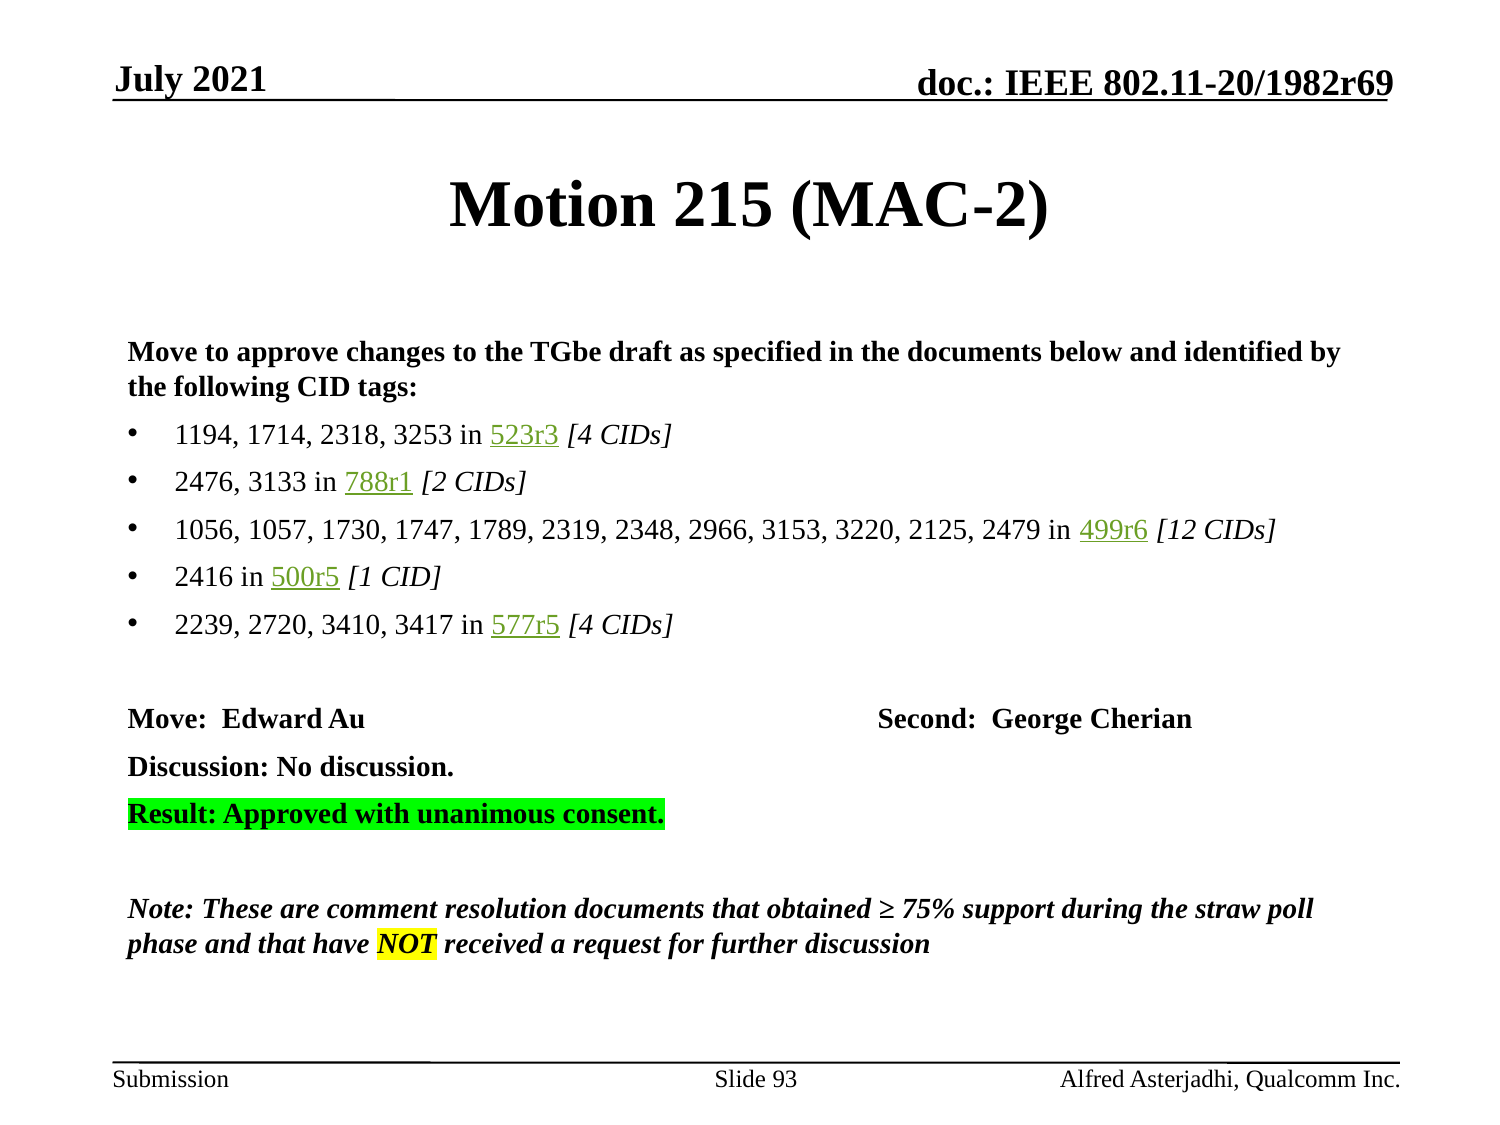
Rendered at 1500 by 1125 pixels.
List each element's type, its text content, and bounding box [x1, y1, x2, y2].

footer Alfred Asterjadhi, Qualcomm Inc. [878, 1061, 1402, 1093]
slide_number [114, 54, 423, 100]
title Motion 215 (MAC-2) [112, 112, 1388, 288]
slide_number Slide 93 [712, 1061, 800, 1123]
list Move to approve changes to the TGbe draft as specified in the documents below and identified by the following CID tags: 1194, 1714, 2318, 3253 in 523r3 [4 CIDs] 2476, 3133 in 788r1 [2 CIDs] 1056, 1057, 1730, 1747, 1789, 2319, 2348, 2966, 3153, 3220, 2125, 2479 in 499r6 [12 CIDs] 2416 in 500r5 [1 CID] 2239, 2720, 3410, 3417 in 577r5 [4 CIDs] Move: Edward Au Second: George Cherian Discussion: No discussion. Result: Approved with unanimous consent. Note: These are comment resolution documents that obtained ≥ 75% support during the straw poll phase and that have NOT received a request for further discussion [112, 324, 1388, 1063]
